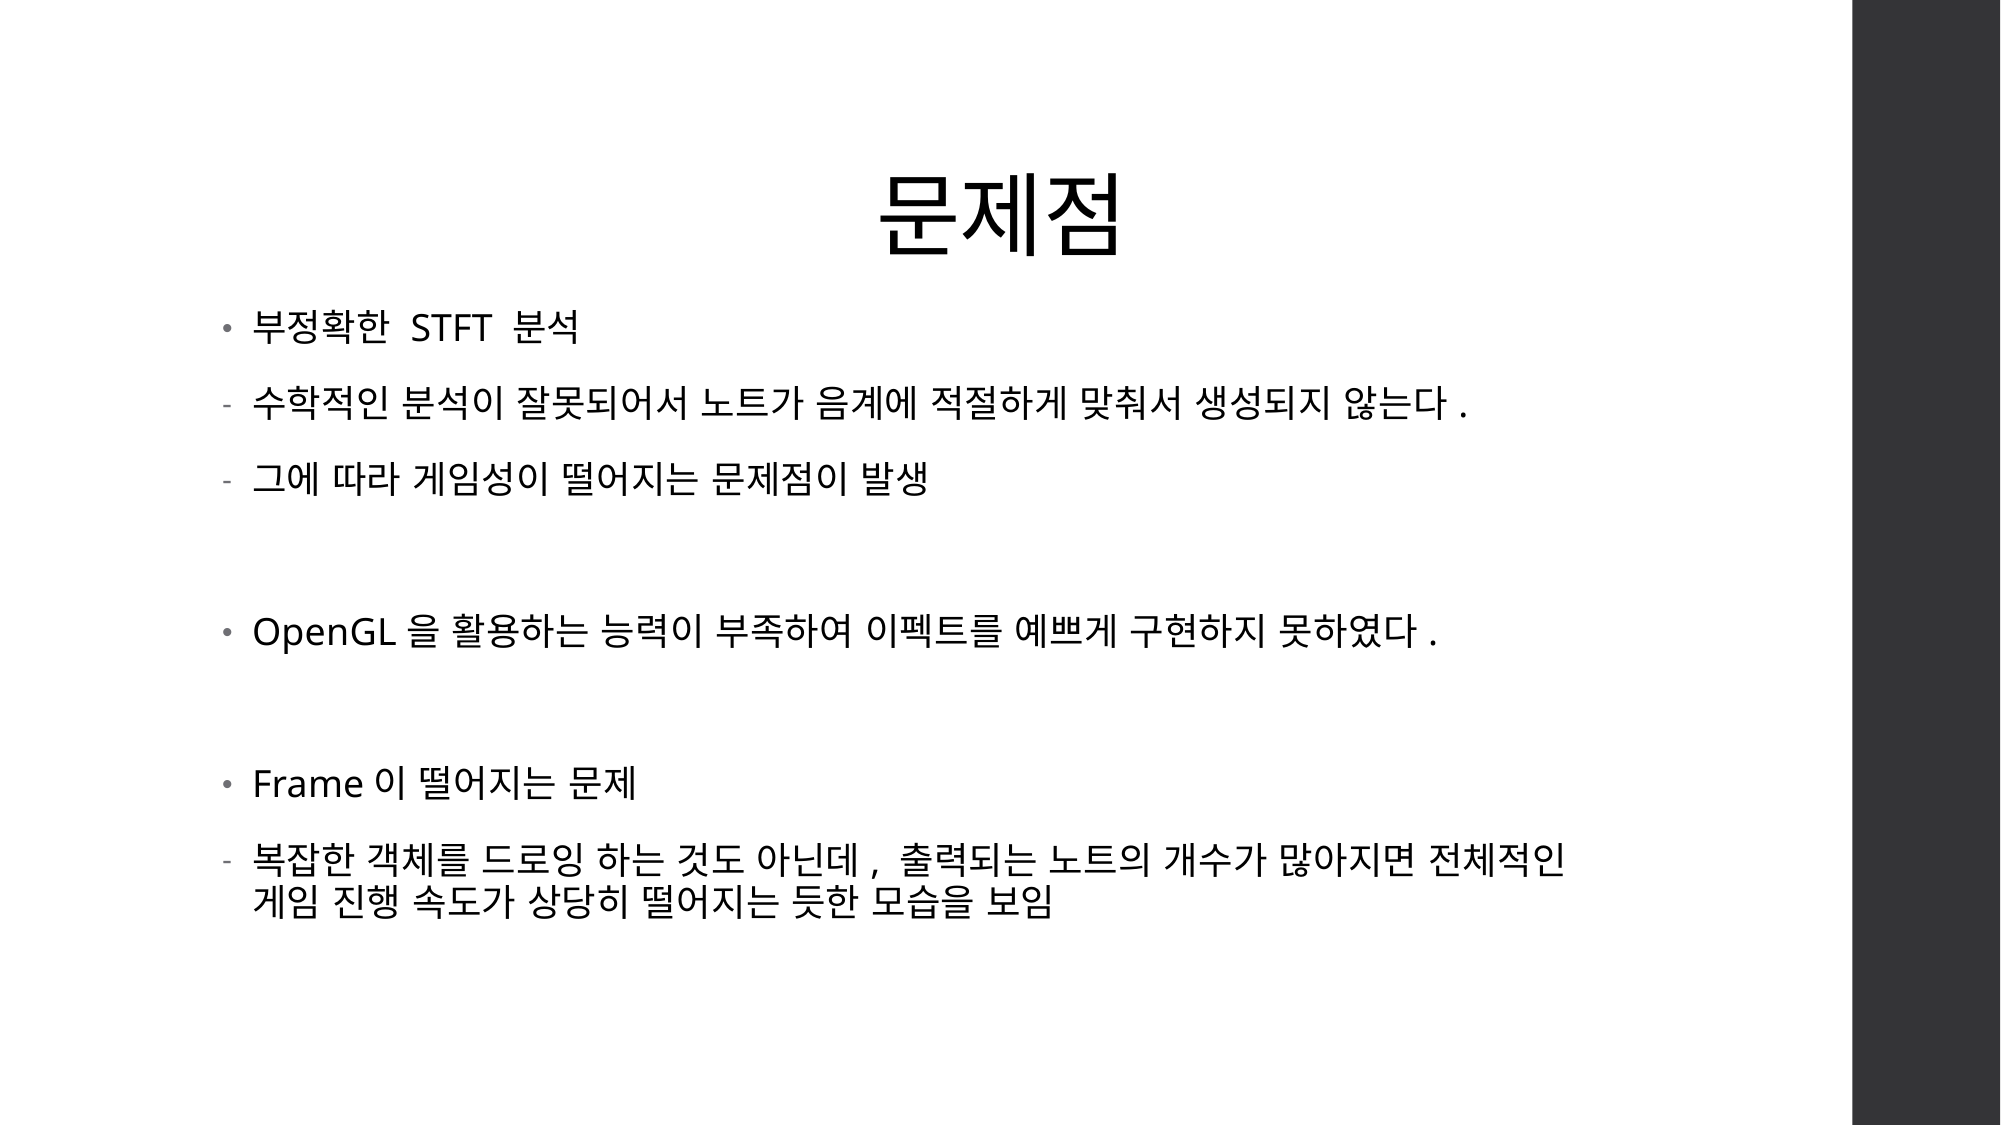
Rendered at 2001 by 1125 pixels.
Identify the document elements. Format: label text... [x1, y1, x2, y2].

list 부정확한 STFT 분석 수학적인 분석이 잘못되어서 노트가 음계에 적절하게 맞춰서 생성되지 않는다. 그에 따라 게임성이 떨어지는 문제점이 발생 OpenGL을 활용하는 능력이 부족하여 이펙트를 예쁘게 구현하지 못하였다. Frame이 떨어지는 문제 복잡한 객체를 드로잉 하는 것도 아닌데, 출력되는 노트의 개수가 많아지면 전체적인 게임 진행 속도가 상당히 떨어지는 듯한 모습을 보임 [206, 299, 1617, 1014]
title 문제점 [206, 60, 1797, 278]
